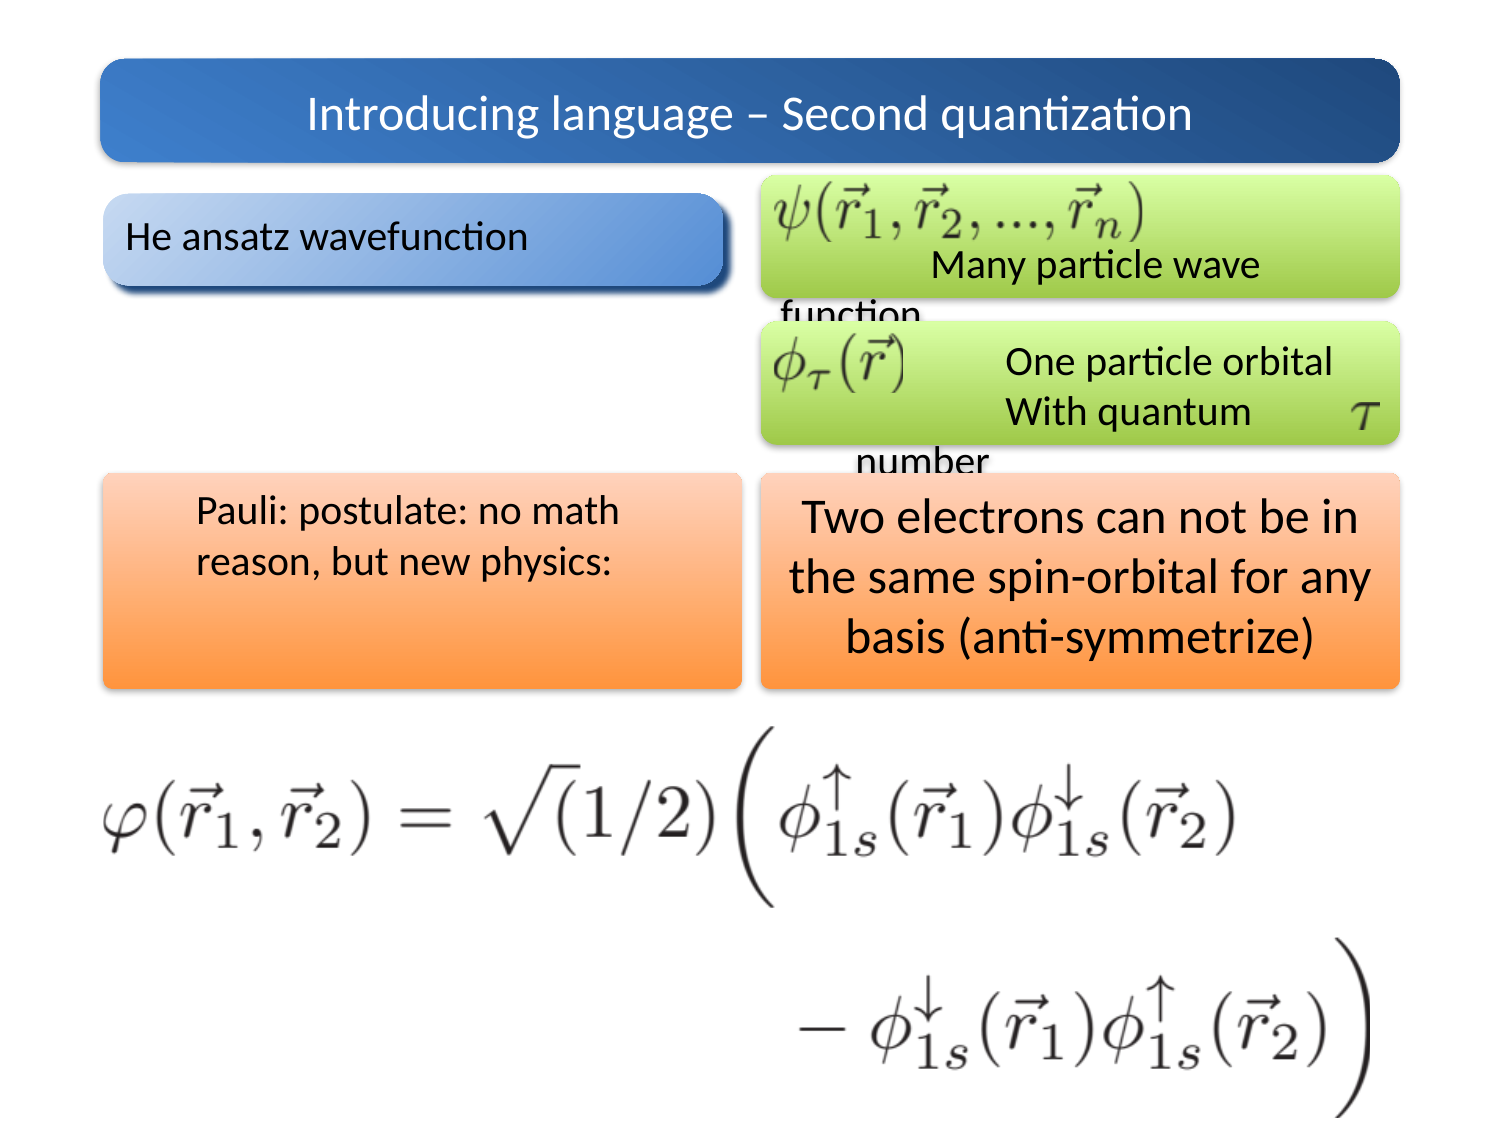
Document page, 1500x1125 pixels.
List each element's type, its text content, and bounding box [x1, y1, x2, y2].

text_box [760, 321, 1400, 446]
text_box Two electrons can not be in the same spin-orbital for any basis (anti-symmetrize) [760, 472, 1400, 690]
text_box He ansatz wavefunction [102, 192, 724, 287]
text_box Introducing language – Second quantization [99, 58, 1401, 164]
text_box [760, 174, 1400, 299]
picture [103, 725, 1371, 1118]
text_box Pauli: postulate: no math reason, but new physics: [103, 472, 742, 690]
